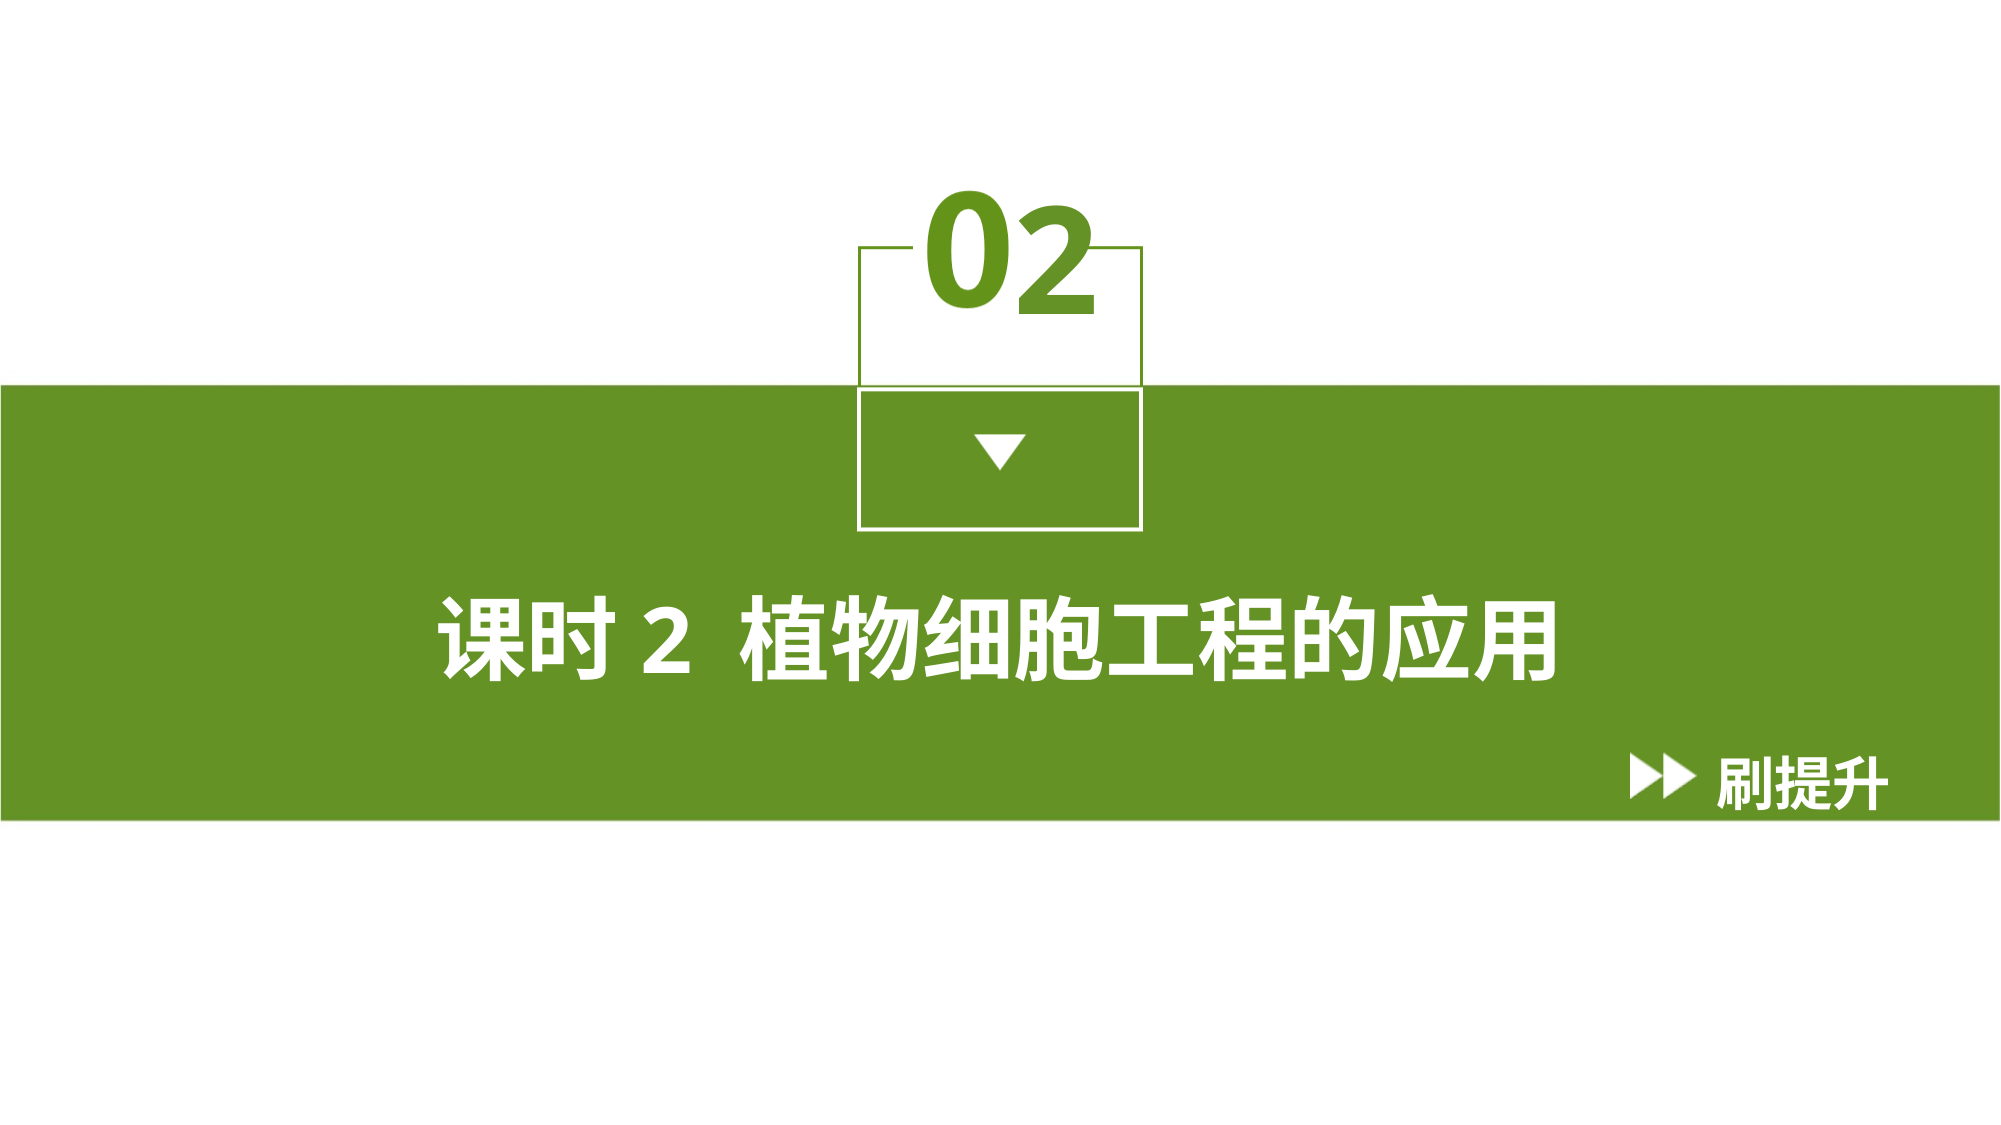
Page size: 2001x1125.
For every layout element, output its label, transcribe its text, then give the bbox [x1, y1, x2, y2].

picture [0, 699, 2000, 1125]
text_box 2 [1013, 156, 1173, 353]
text_box 刷提升 [1715, 718, 1997, 812]
picture [0, 0, 2000, 572]
text_box 课时2 植物细胞工程的应用 [0, 572, 2000, 699]
